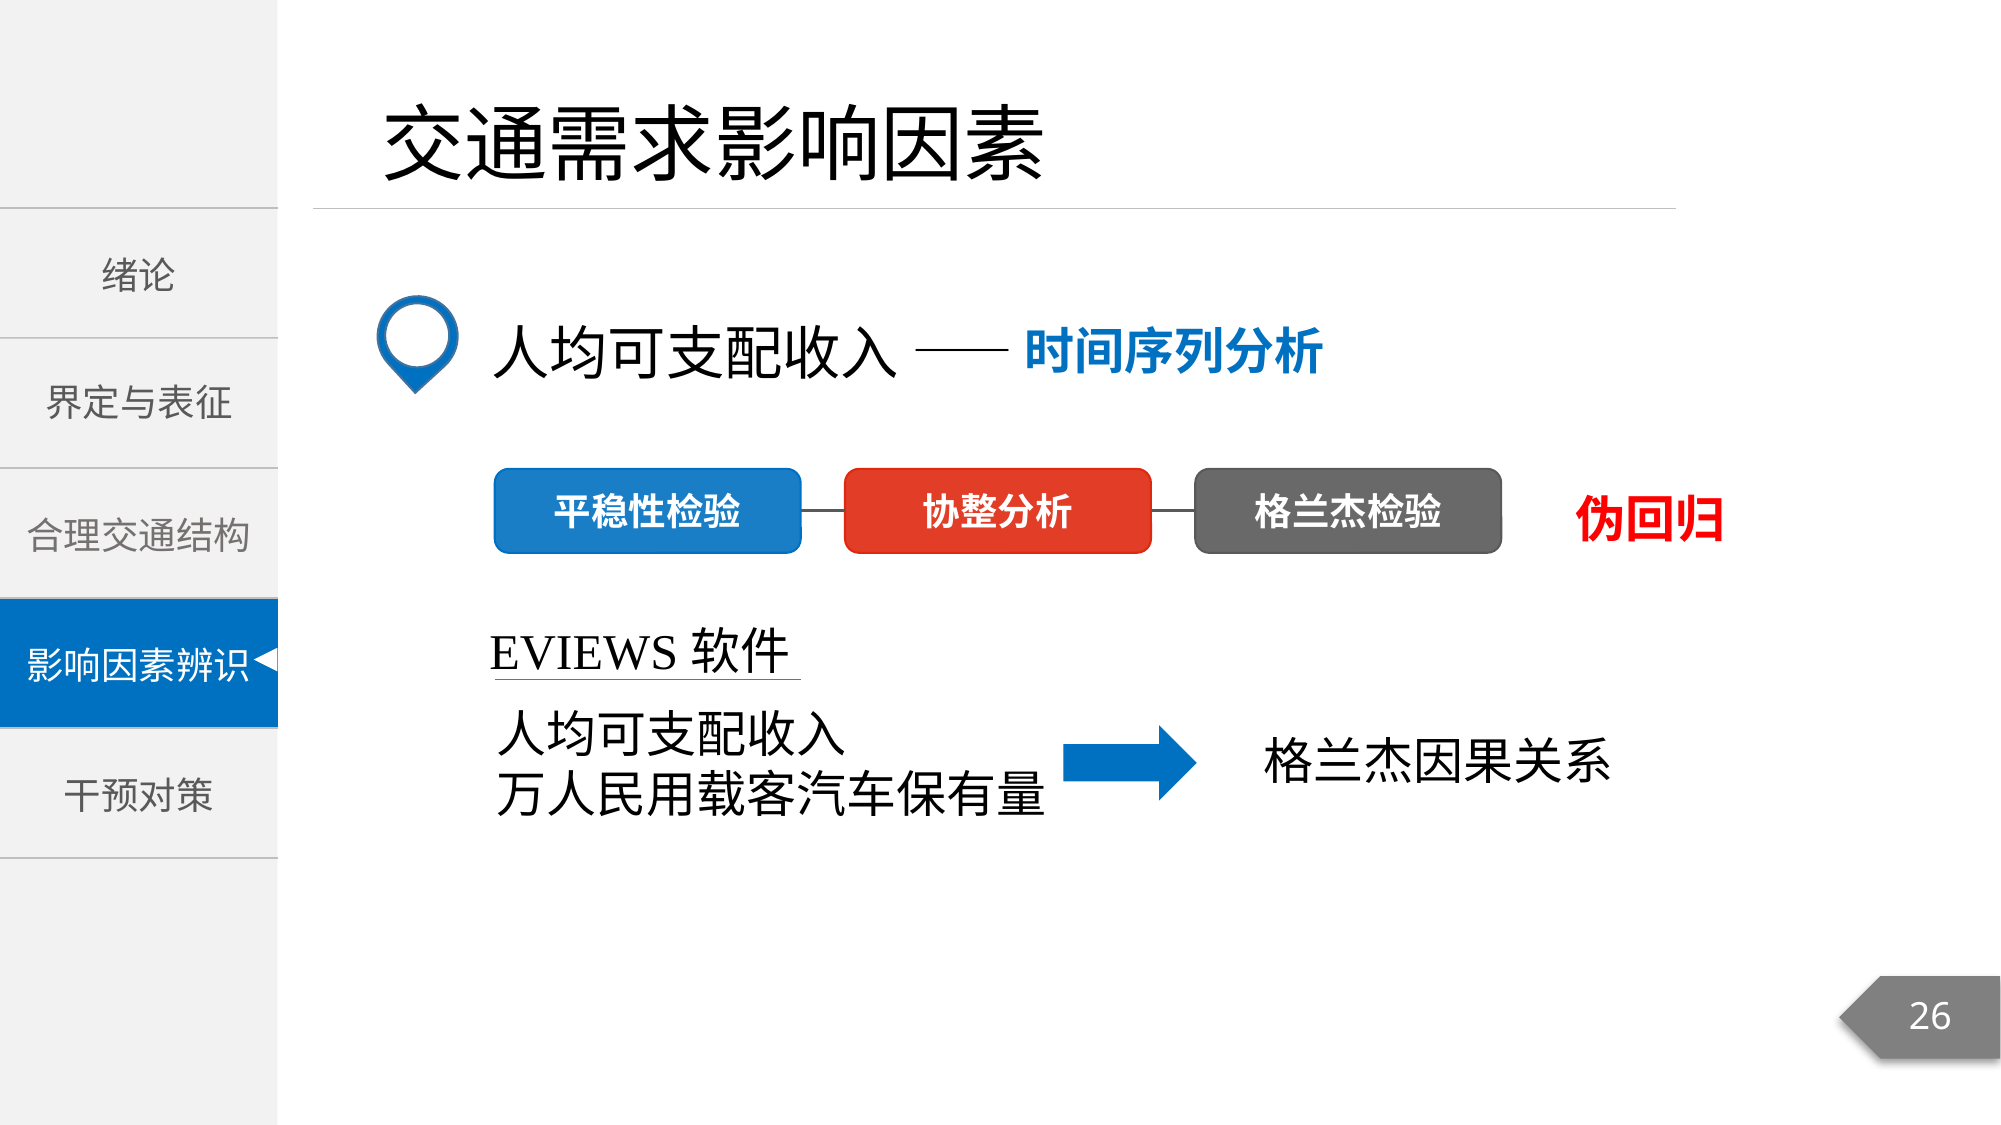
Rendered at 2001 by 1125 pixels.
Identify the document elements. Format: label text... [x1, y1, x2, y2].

text_box ——时间序列分析 [897, 312, 1340, 388]
text_box 人均可支配收入 [476, 308, 915, 394]
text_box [478, 612, 1631, 831]
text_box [494, 468, 1502, 553]
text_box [377, 296, 458, 377]
text_box 伪回归 [1560, 480, 1741, 556]
